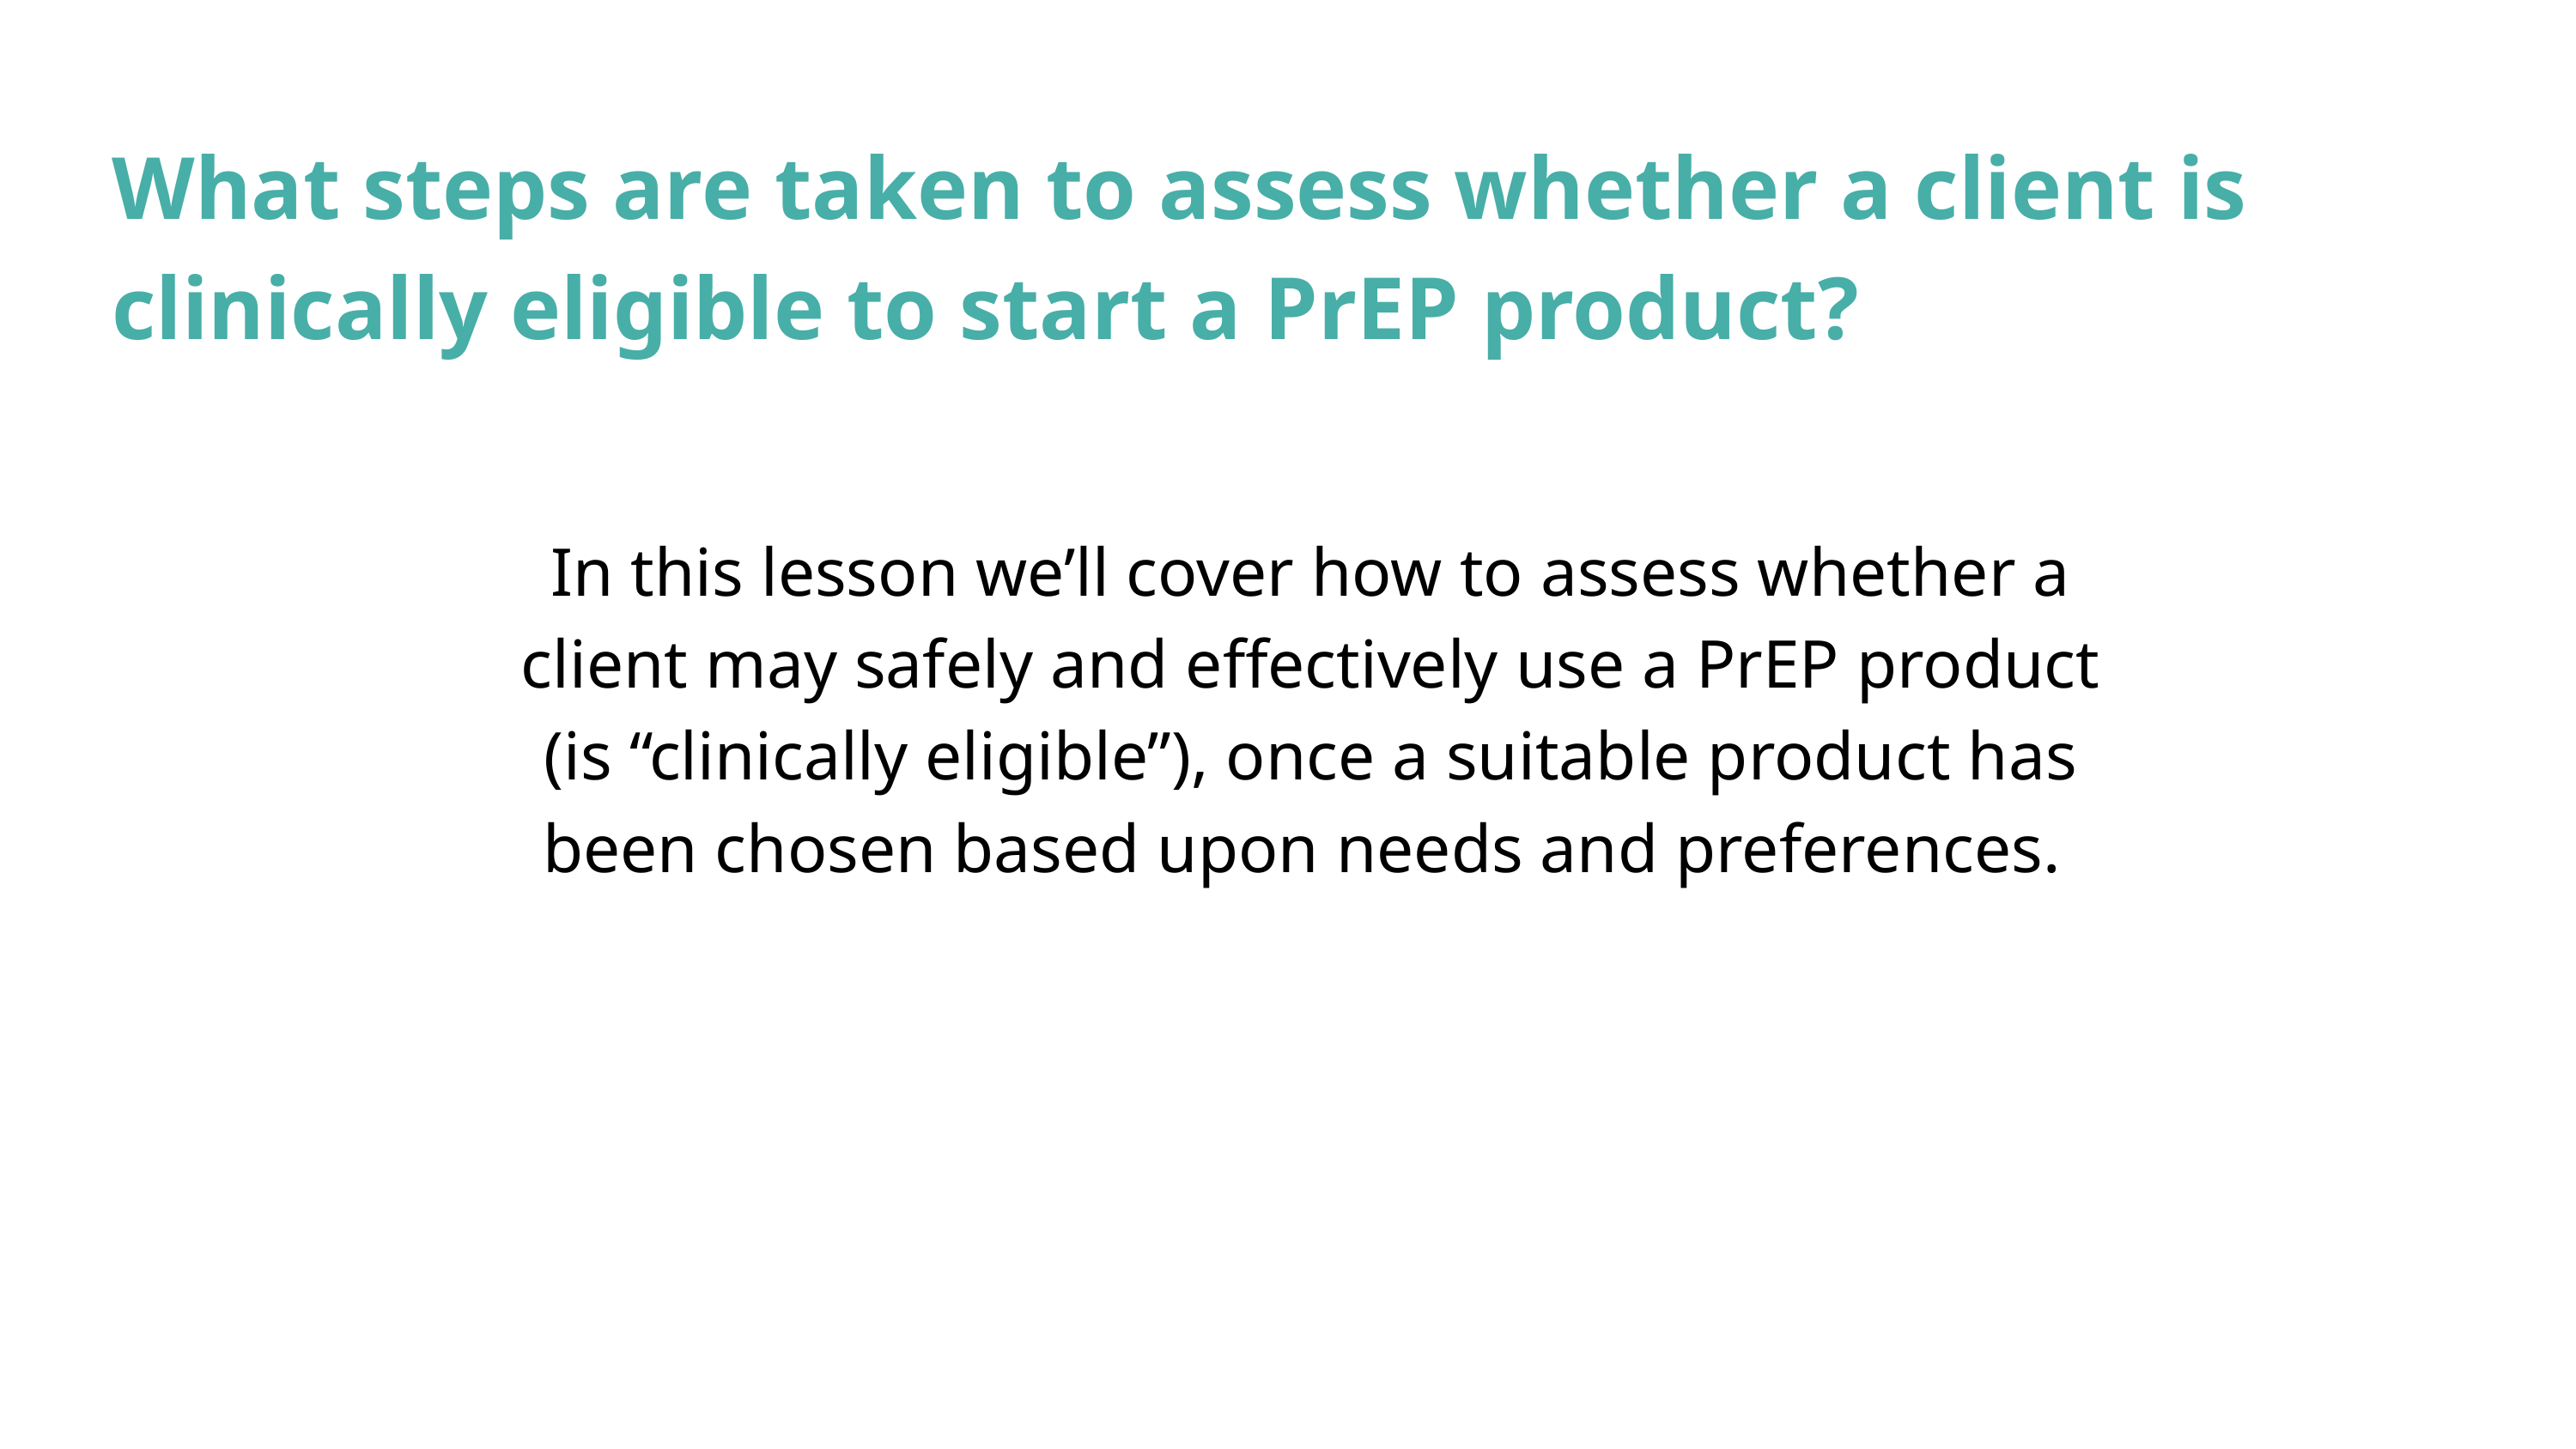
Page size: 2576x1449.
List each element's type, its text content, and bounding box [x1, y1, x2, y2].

text_box In this lesson we’ll cover how to assess whether a client may safely and effectively use a PrEP product (is “clinically eligible”), once a suitable product has been chosen based upon needs and preferences. [481, 517, 2142, 886]
text_box What steps are taken to assess whether a client is clinically eligible to start a PrEP product? [112, 116, 2295, 357]
